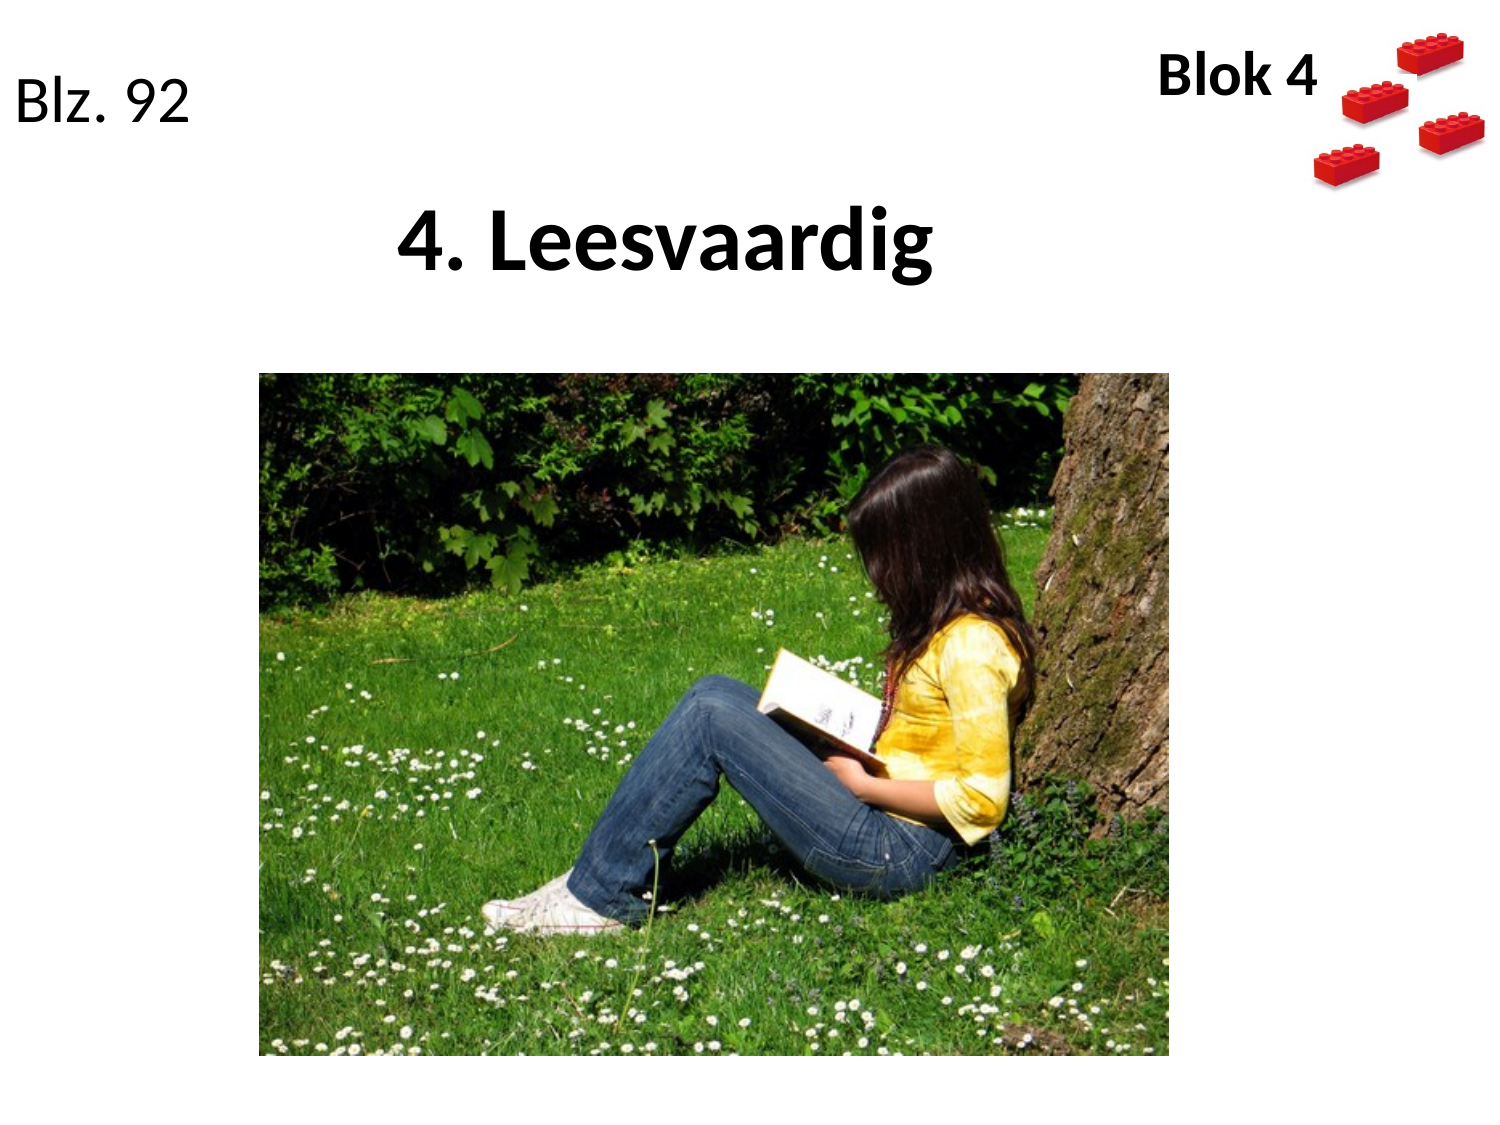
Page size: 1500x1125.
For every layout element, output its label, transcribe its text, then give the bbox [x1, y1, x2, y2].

picture [1332, 26, 1493, 164]
title 4. Leesvaardig [28, 112, 1304, 354]
picture [1303, 137, 1389, 196]
text_box Blok 4 [1061, 24, 1416, 116]
picture [259, 373, 1170, 1056]
subtitle Blz. 92 [0, 48, 597, 139]
